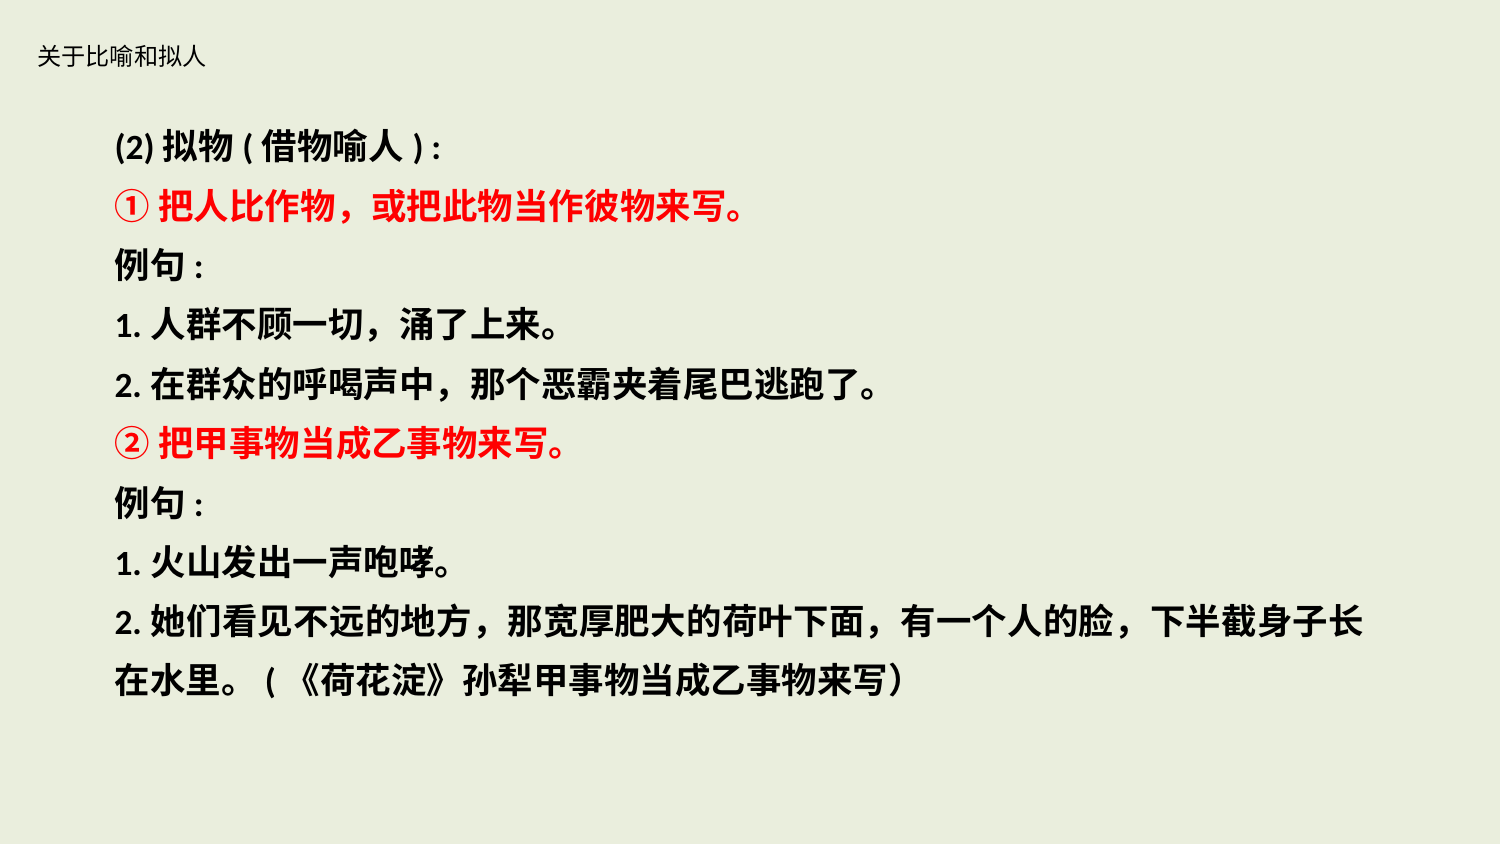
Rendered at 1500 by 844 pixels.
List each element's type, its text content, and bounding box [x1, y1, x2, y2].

title 关于比喻和拟人 [28, 7, 1450, 76]
list (2)拟物(借物喻人) : ①把人比作物，或把此物当作彼物来写。 例句: 1.人群不顾一切，涌了上来。 2.在群众的呼喝声中，那个恶霸夹着尾巴逃跑了。 ②把甲事物当成乙事物来写。 例句: 1.火山发出一声咆哮。 2.她们看见不远的地方，那宽厚肥大的荷叶下面，有一个人的脸，下半截身子长在水里。(《荷花淀》孙犁甲事物当成乙事物来写） [105, 103, 1373, 763]
